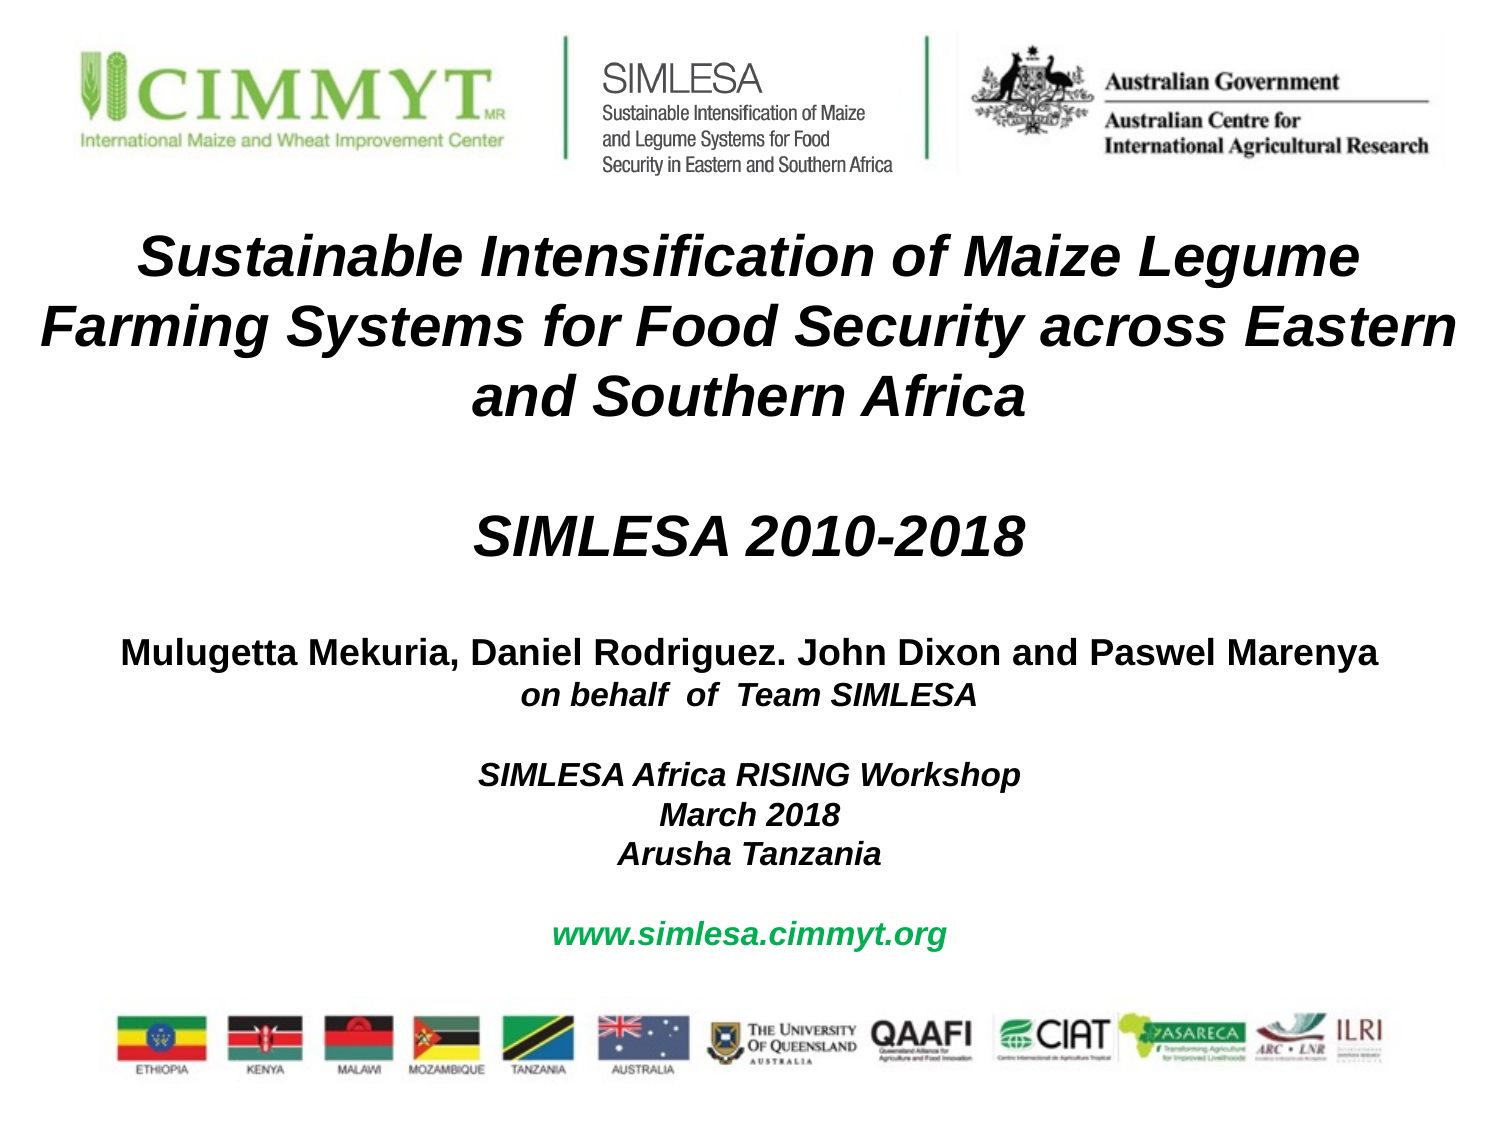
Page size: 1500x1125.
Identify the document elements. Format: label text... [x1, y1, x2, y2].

text_box [0, 960, 1500, 1125]
title Sustainable Intensification of Maize Legume Farming Systems for Food Security across Eastern and Southern Africa SIMLESA 2010-2018 Mulugetta Mekuria, Daniel Rodriguez. John Dixon and Paswel Marenya on behalf of Team SIMLESA SIMLESA Africa RISING Workshop March 2018 Arusha Tanzania www.simlesa.cimmyt.org [24, 210, 1475, 995]
picture [24, 996, 1476, 1090]
text_box [1, 0, 1500, 210]
picture [24, 31, 1476, 183]
